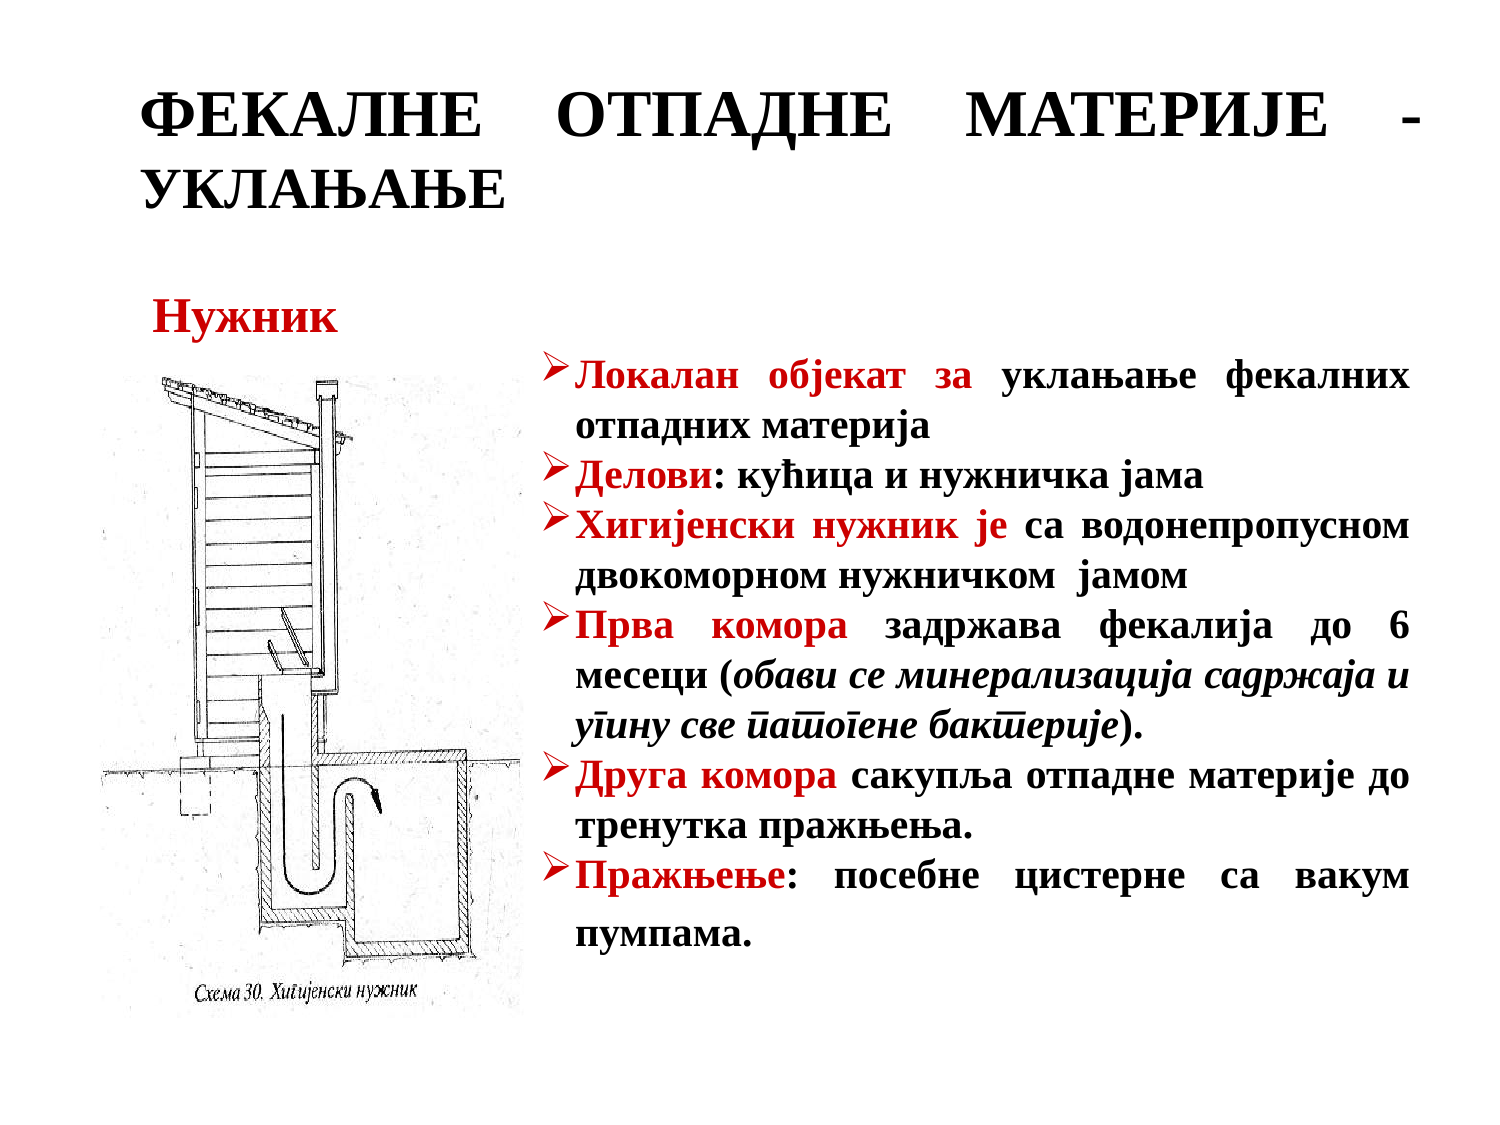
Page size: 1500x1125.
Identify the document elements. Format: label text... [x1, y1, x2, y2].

text_box Нужник [137, 274, 400, 350]
text_box ФЕКАЛНЕ ОТПАДНЕ МАТЕРИЈЕ - УКЛАЊАЊЕ [125, 62, 1438, 228]
text_box Локалан објекат за уклањање фекалних отпадних материја Делови: кућица и нужничка јама Хигијенски нужник је са водонепропусном двокоморном нужничком јамом Прва комора задржава фекалија до 6 месеци (обави се минерализација садржаја и угину све патогене бактерије). Друга комора сакупља отпадне материје до тренутка пражњења. Пражњење: посебне цистерне са вакум пумпама. [524, 339, 1425, 964]
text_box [99, 374, 526, 1020]
